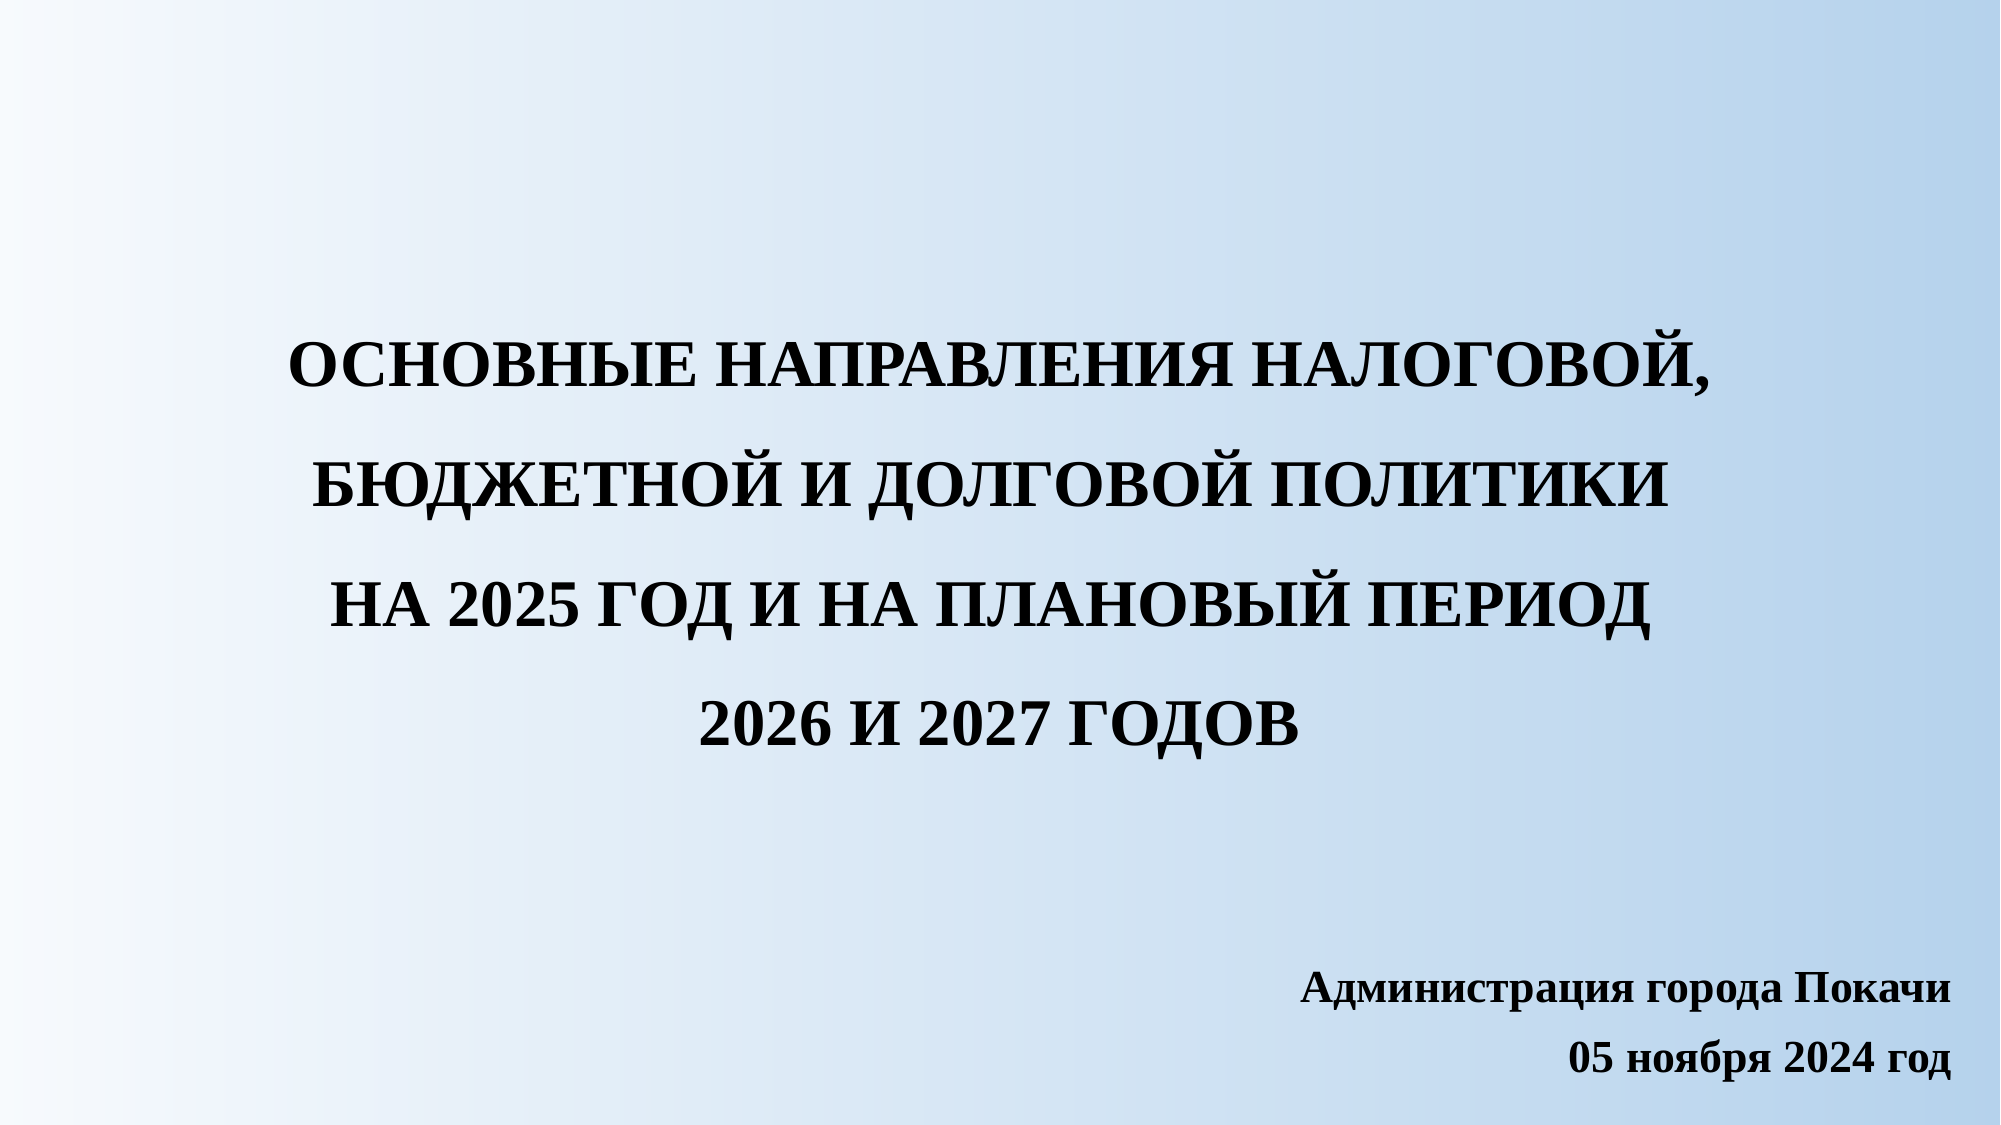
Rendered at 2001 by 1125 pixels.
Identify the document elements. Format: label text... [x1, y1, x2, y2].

title ОСНОВНЫЕ НАПРАВЛЕНИЯ НАЛОГОВОЙ, БЮДЖЕТНОЙ И ДОЛГОВОЙ ПОЛИТИКИ НА 2025 ГОД И НА ПЛАНОВЫЙ ПЕРИОД 2026 И 2027 ГОДОВ [110, 152, 1890, 935]
subtitle Администрация города Покачи 05 ноября 2024 год [1163, 955, 1967, 1077]
